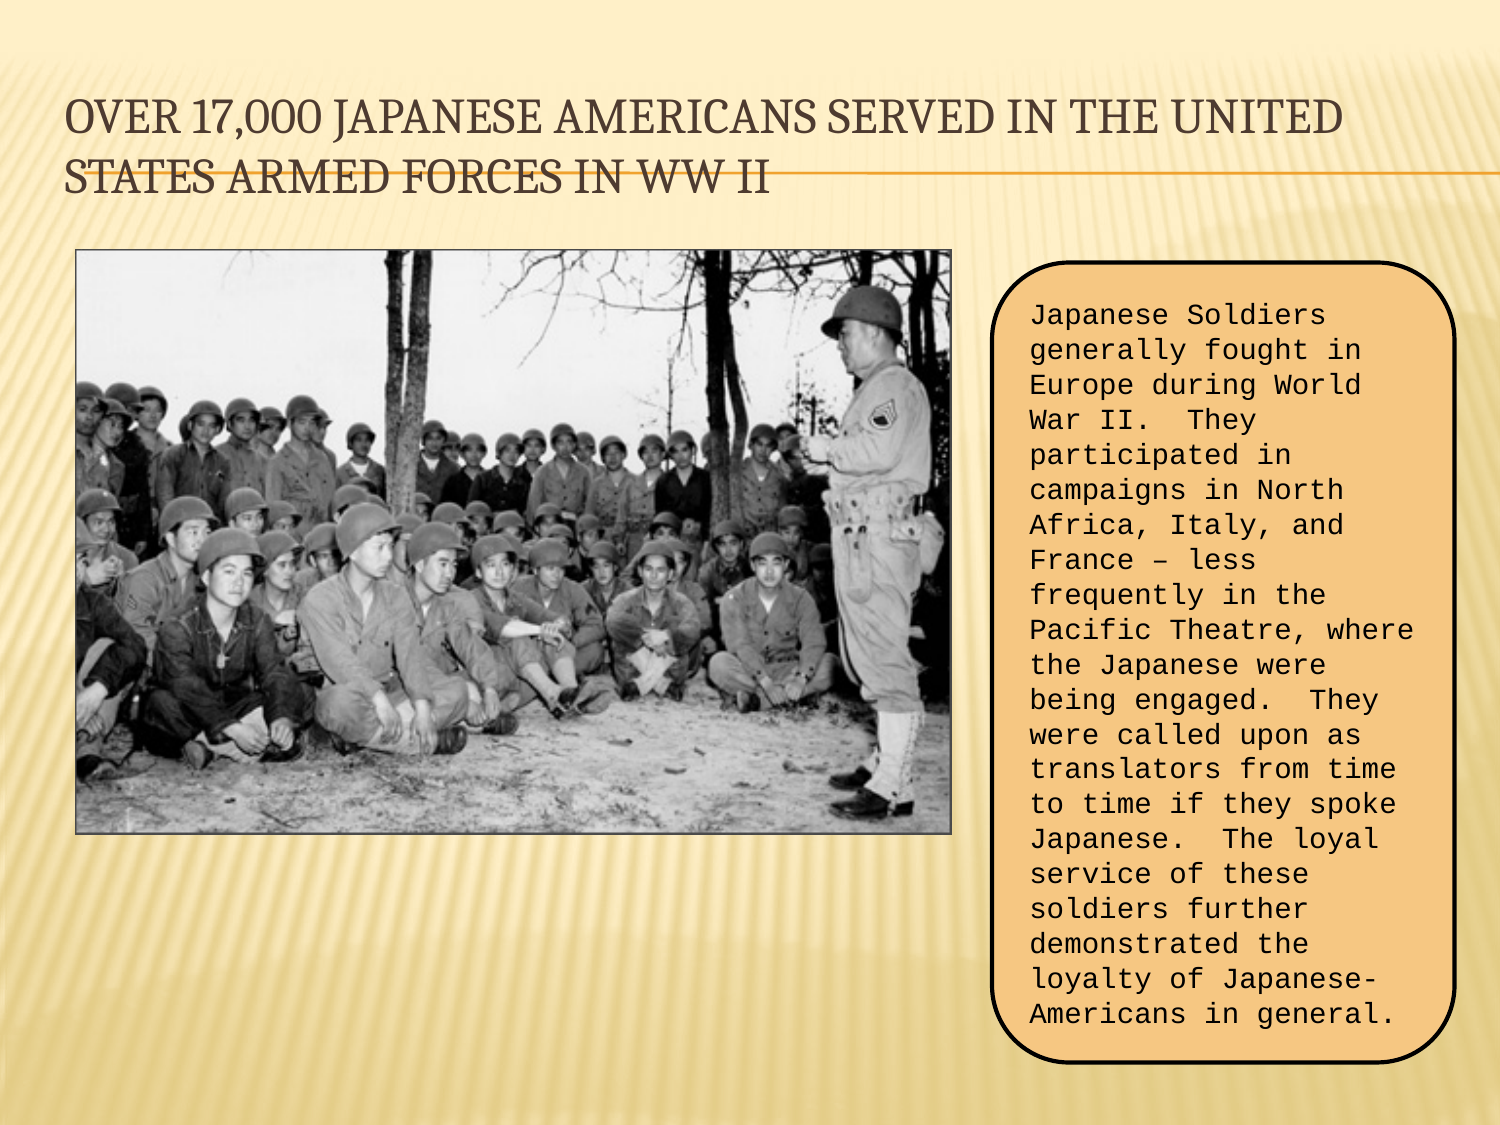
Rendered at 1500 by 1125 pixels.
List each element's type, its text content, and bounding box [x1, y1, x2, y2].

text_box Japanese Soldiers generally fought in Europe during World War II. They participated in campaigns in North Africa, Italy, and France – less frequently in the Pacific Theatre, where the Japanese were being engaged. They were called upon as translators from time to time if they spoke Japanese. The loyal service of these soldiers further demonstrated the loyalty of Japanese-Americans in general. [989, 260, 1457, 1065]
title Over 17,000 Japanese Americans served in the United States Armed forces in WW II [50, 75, 1475, 213]
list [74, 249, 952, 835]
